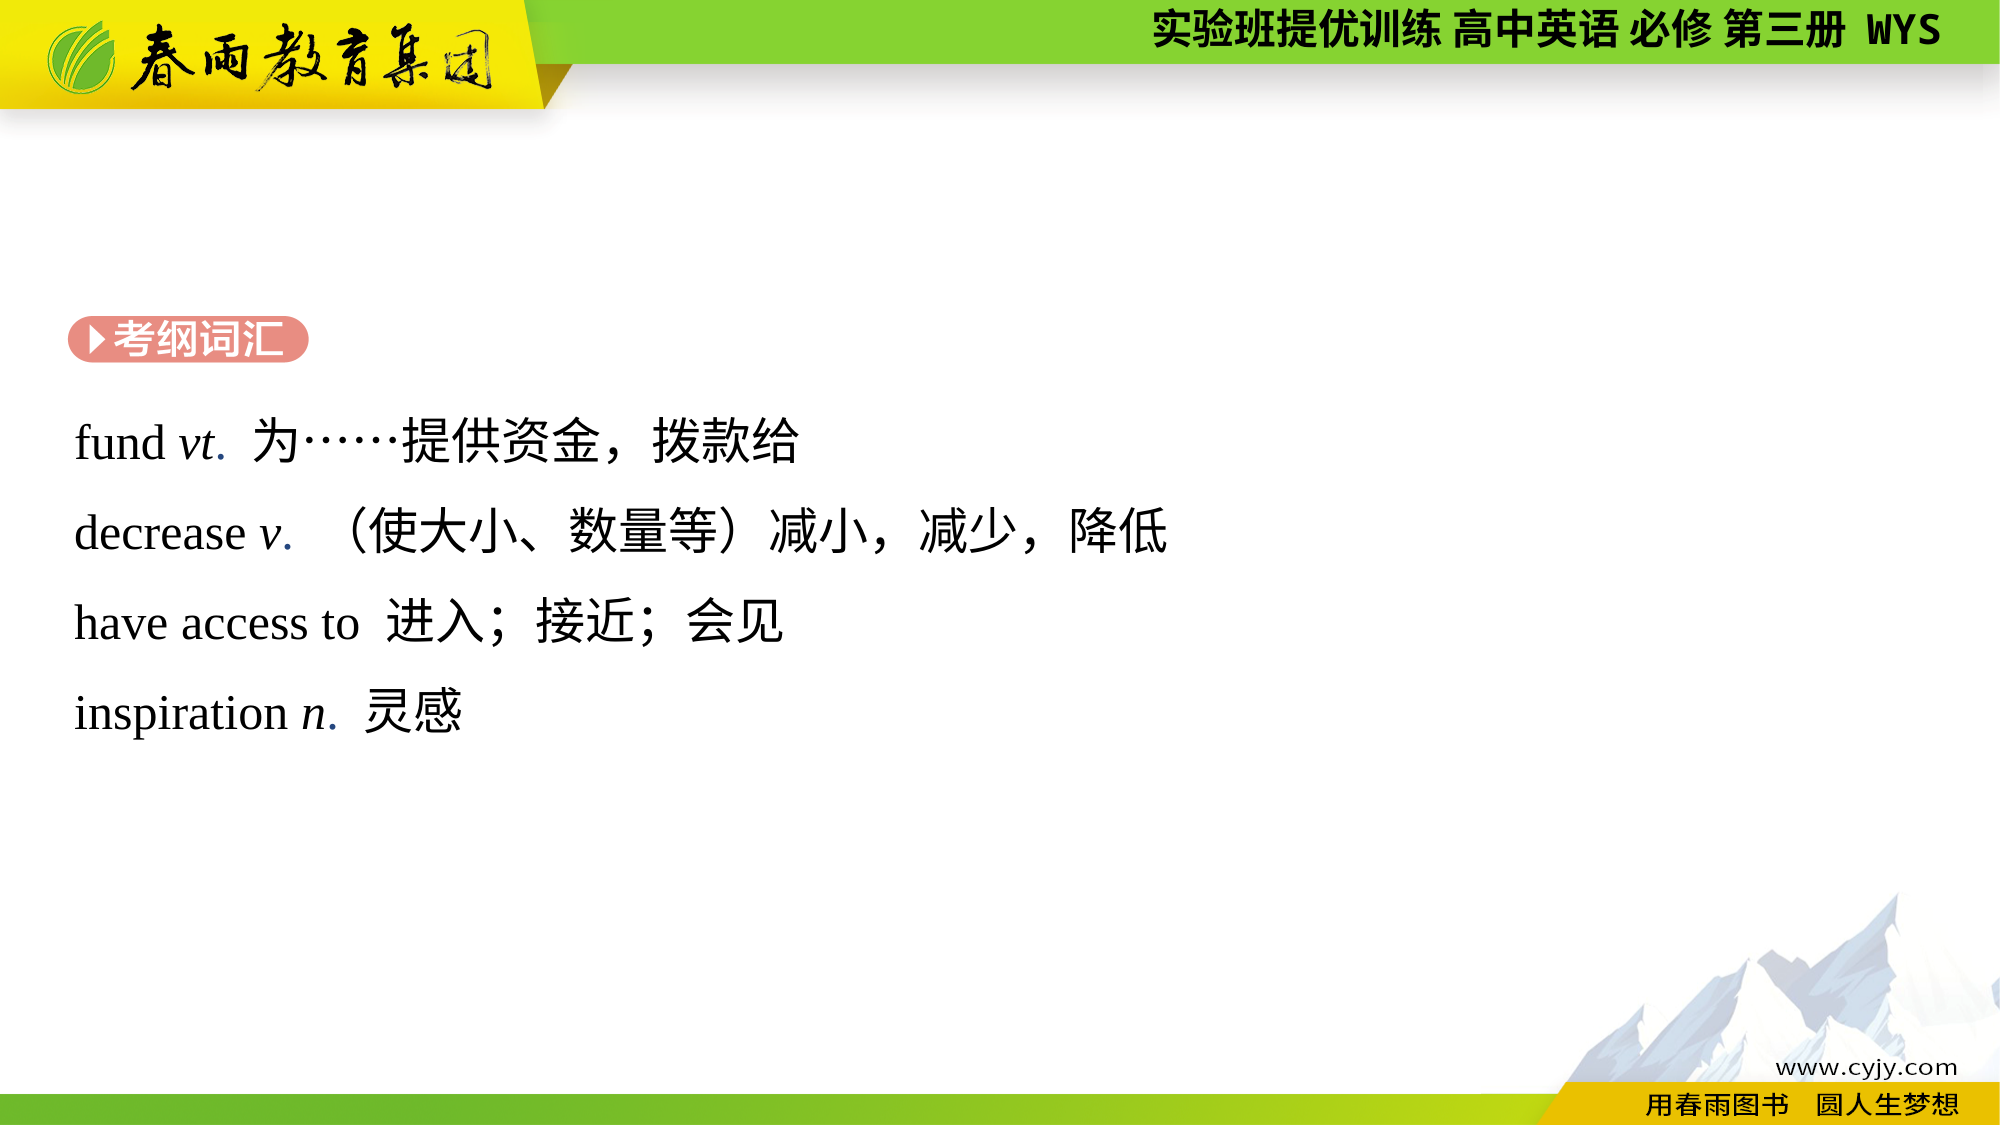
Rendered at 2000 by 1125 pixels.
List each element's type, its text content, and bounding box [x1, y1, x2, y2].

picture [0, 0, 2000, 1125]
list fund vt. 为……提供资金，拨款给 decrease v. （使大小、数量等）减小，减少，降低 have access to 进入；接近；会见 inspiration n. 灵感 [59, 372, 1944, 740]
